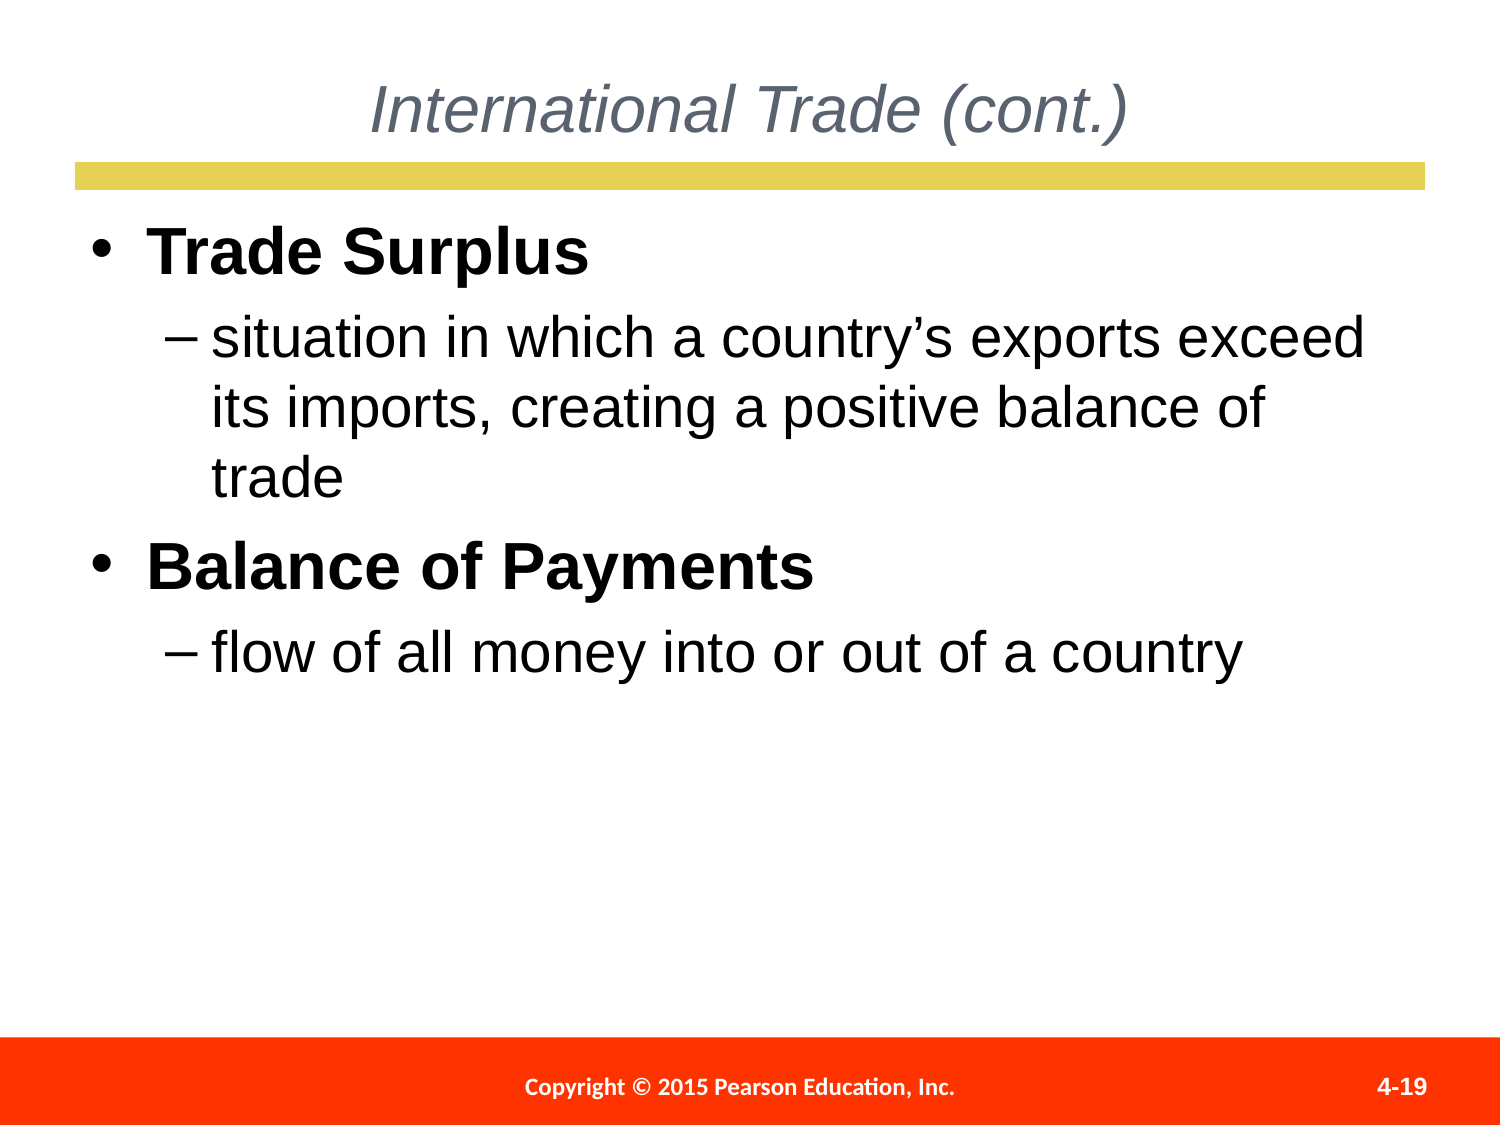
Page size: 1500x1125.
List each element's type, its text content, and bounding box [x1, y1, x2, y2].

list Trade Surplus situation in which a country’s exports exceed its imports, creating a positive balance of trade Balance of Payments flow of all money into or out of a country [74, 199, 1426, 1006]
text_box International Trade (cont.) [74, 12, 1425, 200]
